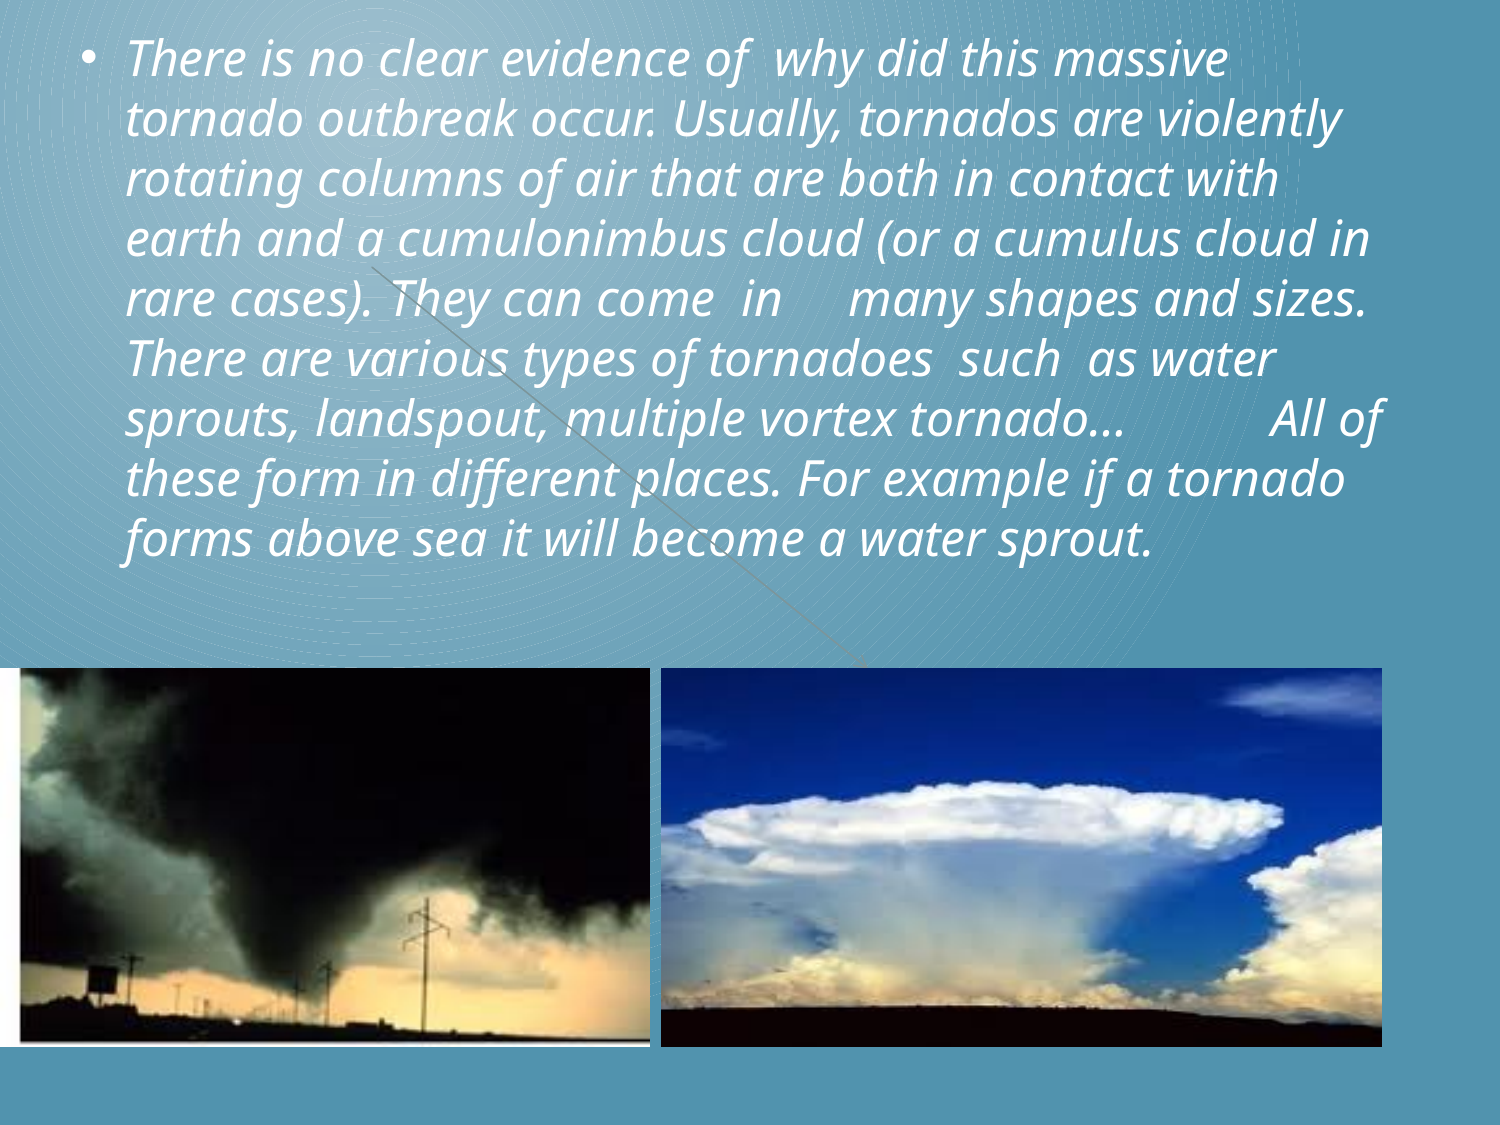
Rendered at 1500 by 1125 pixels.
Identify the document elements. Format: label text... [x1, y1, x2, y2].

picture [0, 668, 650, 1048]
picture [660, 668, 1382, 1048]
list There is no clear evidence of why did this massive tornado outbreak occur. Usually, tornados are violently rotating columns of air that are both in contact with earth and a cumulonimbus cloud (or a cumulus cloud in rare cases). They can come in many shapes and sizes. There are various types of tornadoes such as water sprouts, landspout, multiple vortex tornado… All of these form in different places. For example if a tornado forms above sea it will become a water sprout. [64, 19, 1412, 693]
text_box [371, 266, 869, 670]
